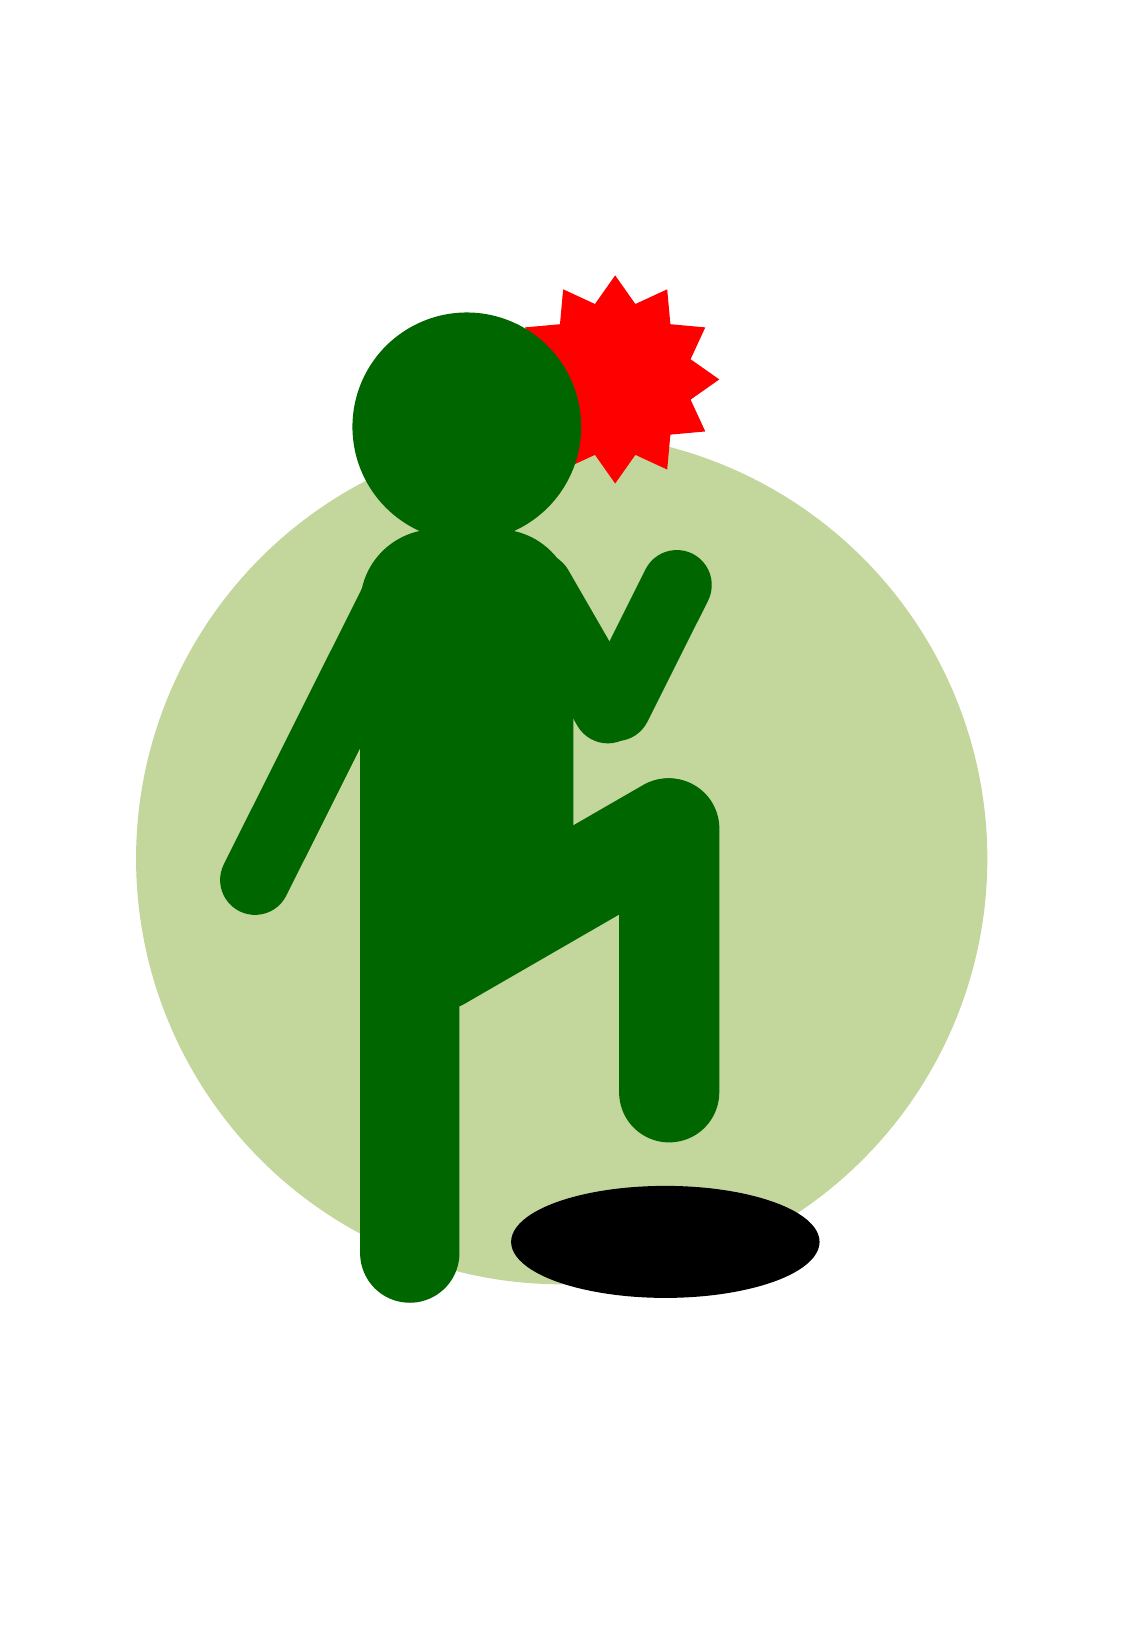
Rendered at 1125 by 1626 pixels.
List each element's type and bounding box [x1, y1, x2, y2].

text_box [135, 275, 988, 1303]
